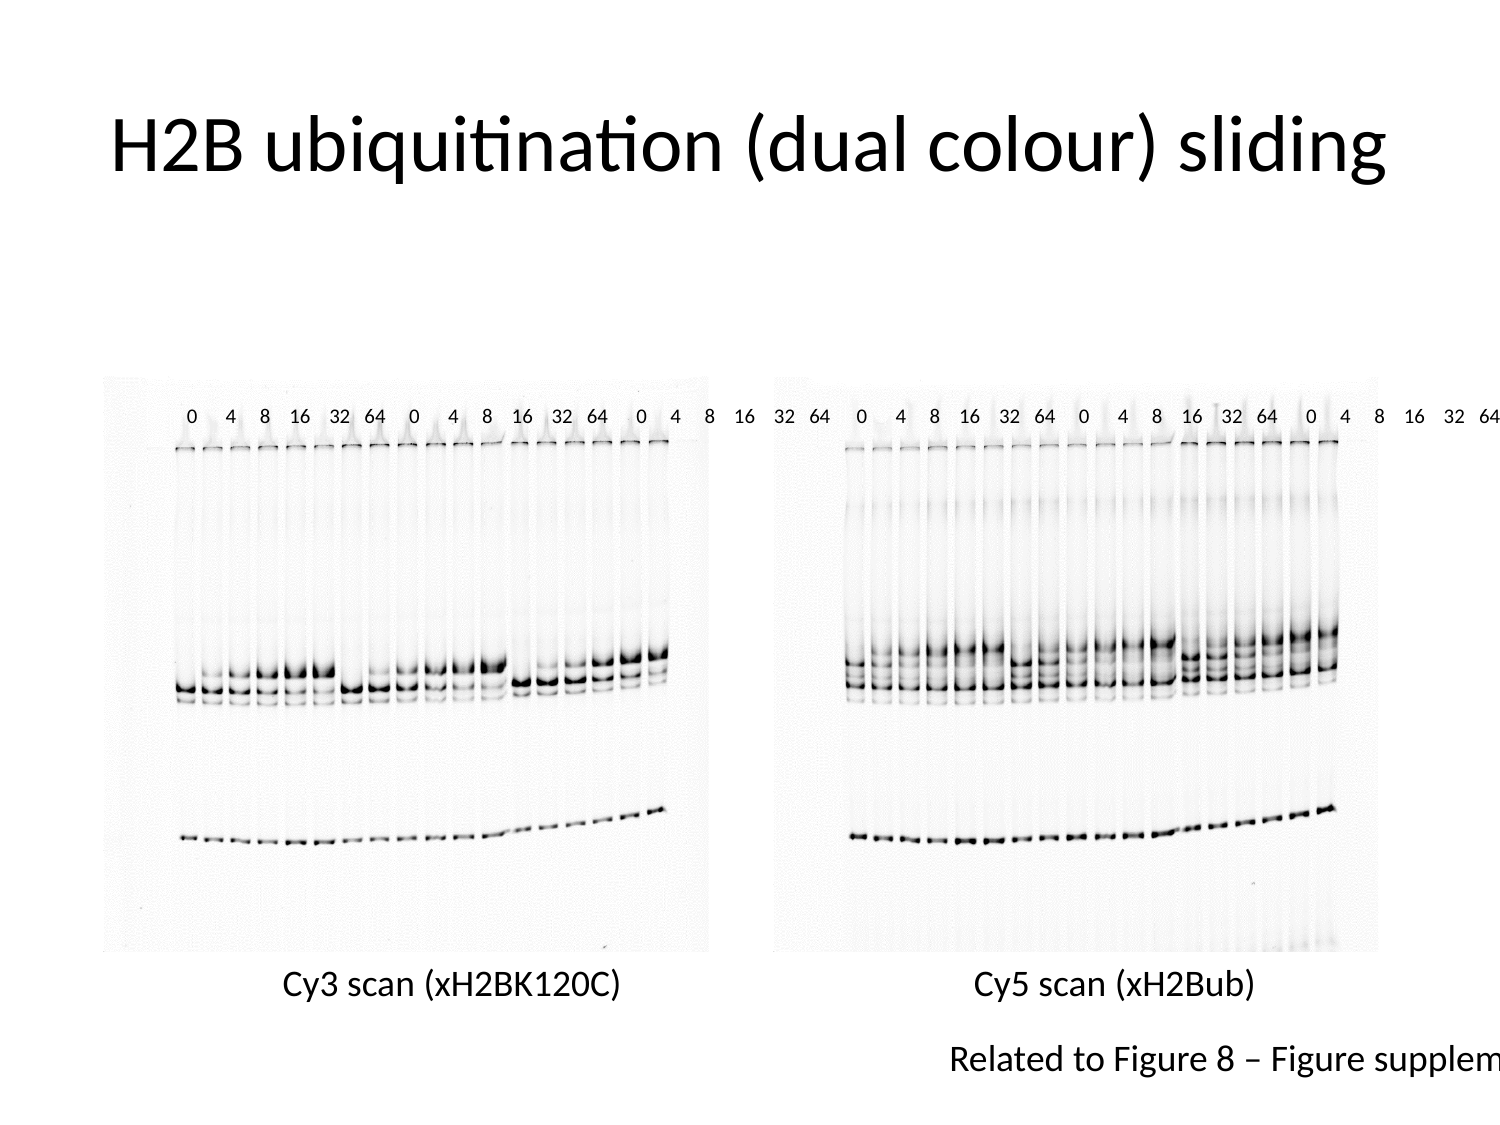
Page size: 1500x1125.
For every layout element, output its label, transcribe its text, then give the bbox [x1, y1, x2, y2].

text_box 0 4 8 16 32 64 0 4 8 16 32 64 0 4 8 16 32 64 [713, 394, 767, 435]
title H2B ubiquitination (dual colour) sliding [75, 45, 1425, 233]
text_box 0 4 8 16 32 64 0 4 8 16 32 64 0 4 8 16 32 64 [1383, 394, 1500, 435]
text_box Cy3 scan (xH2BK120C) [267, 961, 637, 1012]
picture [102, 375, 709, 953]
picture [772, 375, 1379, 953]
text_box Cy5 scan (xH2Bub) [959, 961, 1271, 1012]
text_box Related to Figure 8 – Figure supplement 2 [934, 1027, 1500, 1087]
